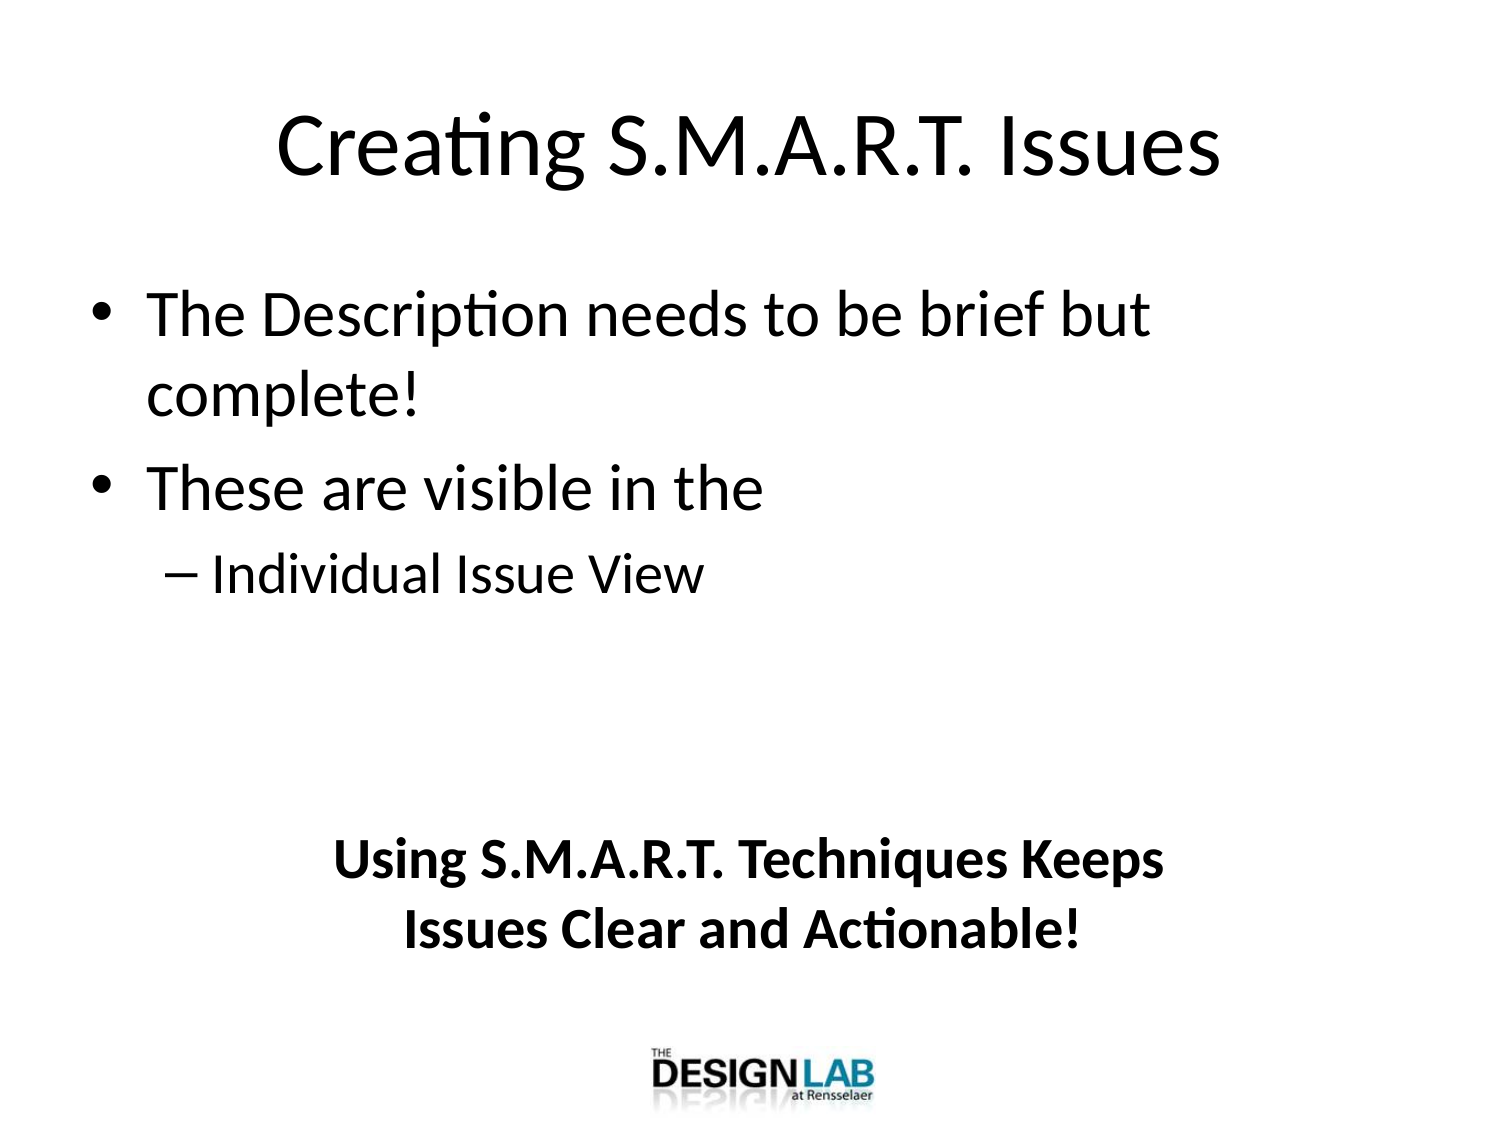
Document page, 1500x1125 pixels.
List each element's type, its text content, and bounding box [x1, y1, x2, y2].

title Creating S.M.A.R.T. Issues [75, 45, 1425, 233]
picture [650, 1046, 876, 1118]
list The Description needs to be brief but complete! These are visible in the Individual Issue View [75, 262, 1425, 1005]
text_box Using S.M.A.R.T. Techniques Keeps Issues Clear and Actionable! [318, 812, 1181, 968]
